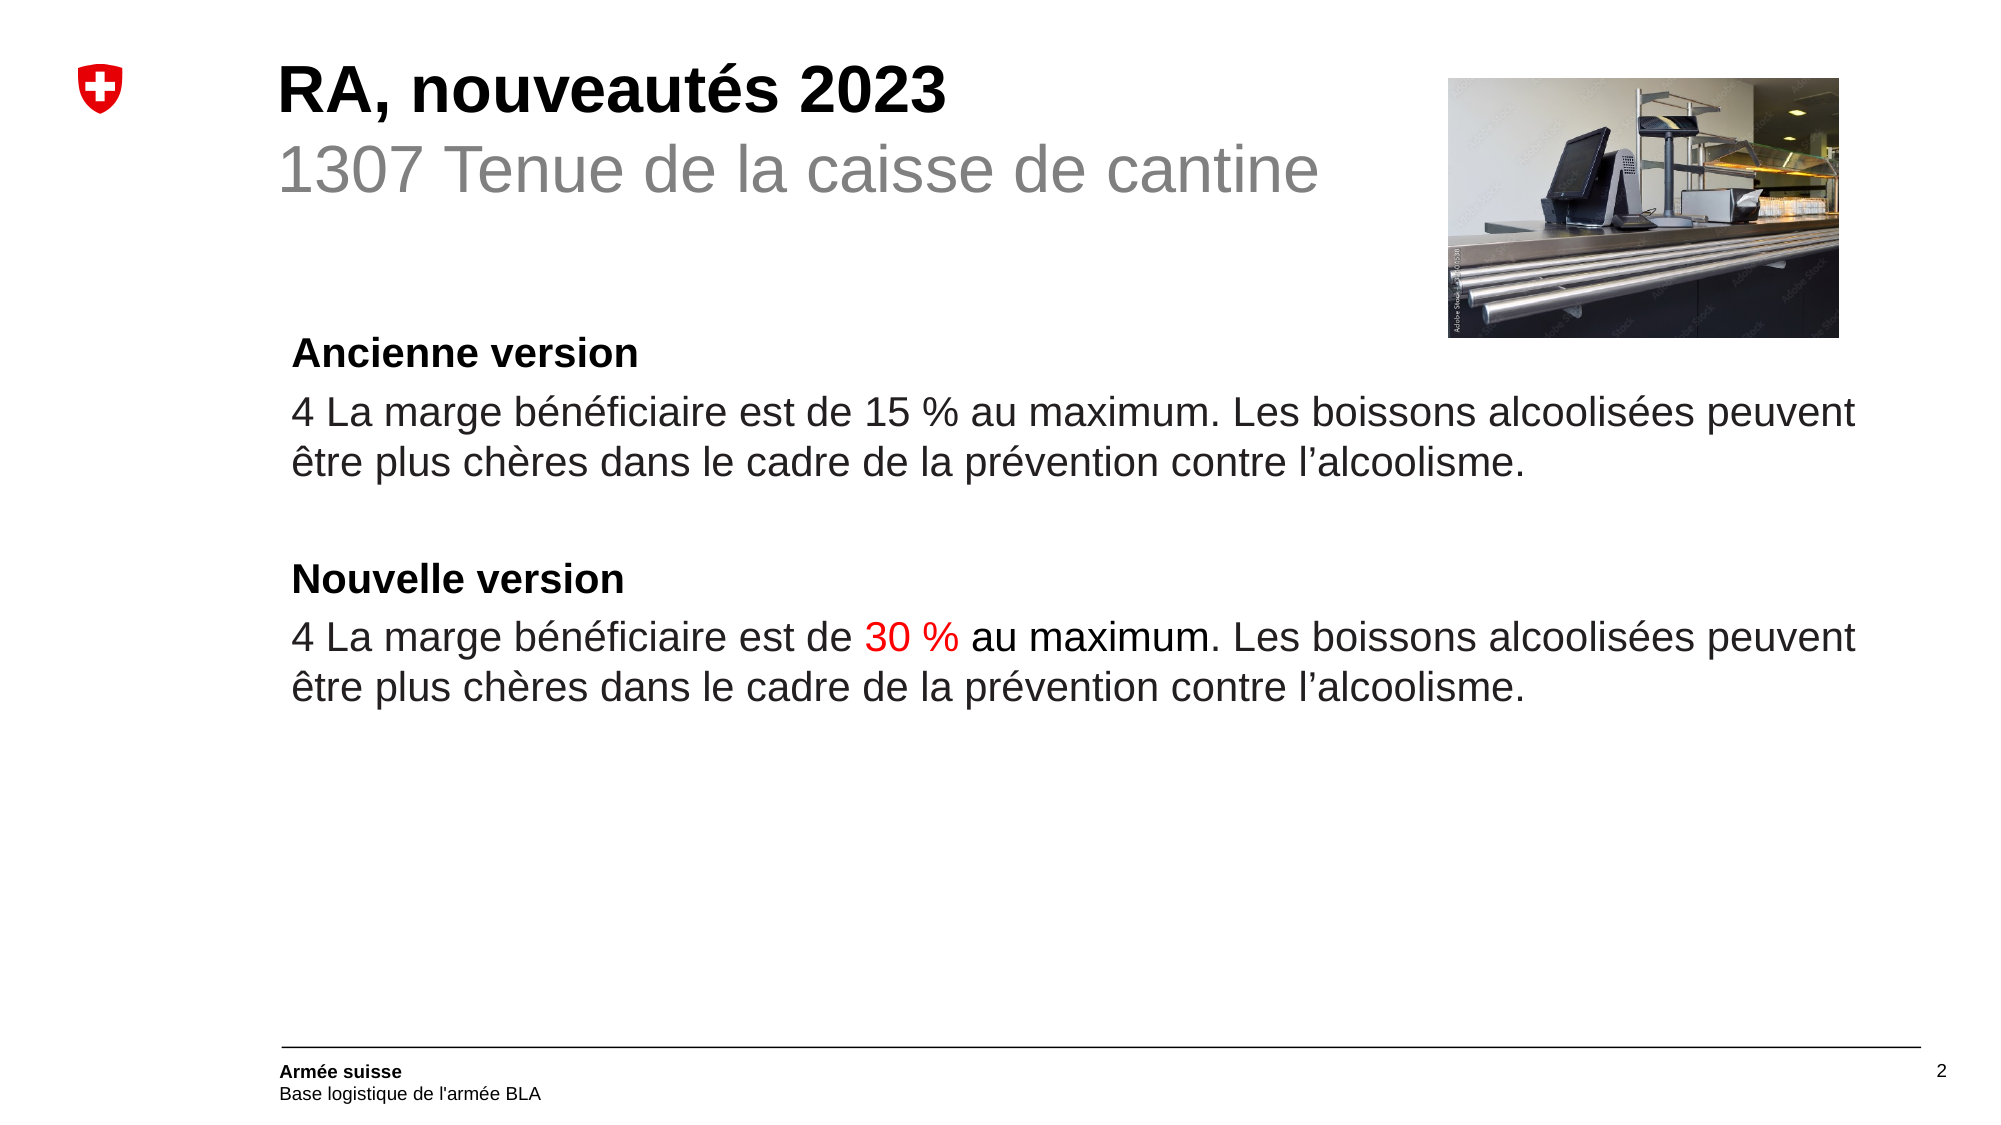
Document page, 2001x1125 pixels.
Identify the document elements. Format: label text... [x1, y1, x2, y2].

title RA, nouveautés 2023 1307 Tenue de la caisse de cantine [277, 45, 1910, 209]
picture [1448, 78, 1839, 338]
picture [78, 64, 123, 115]
list Ancienne version 4 La marge bénéficiaire est de 15 % au maximum. Les boissons alcoolisées peuvent être plus chères dans le cadre de la prévention contre l’alcoolisme. Nouvelle version 4 La marge bénéficiaire est de 30 % au maximum. Les boissons alcoolisées peuvent être plus chères dans le cadre de la prévention contre l’alcoolisme. [290, 326, 1910, 983]
